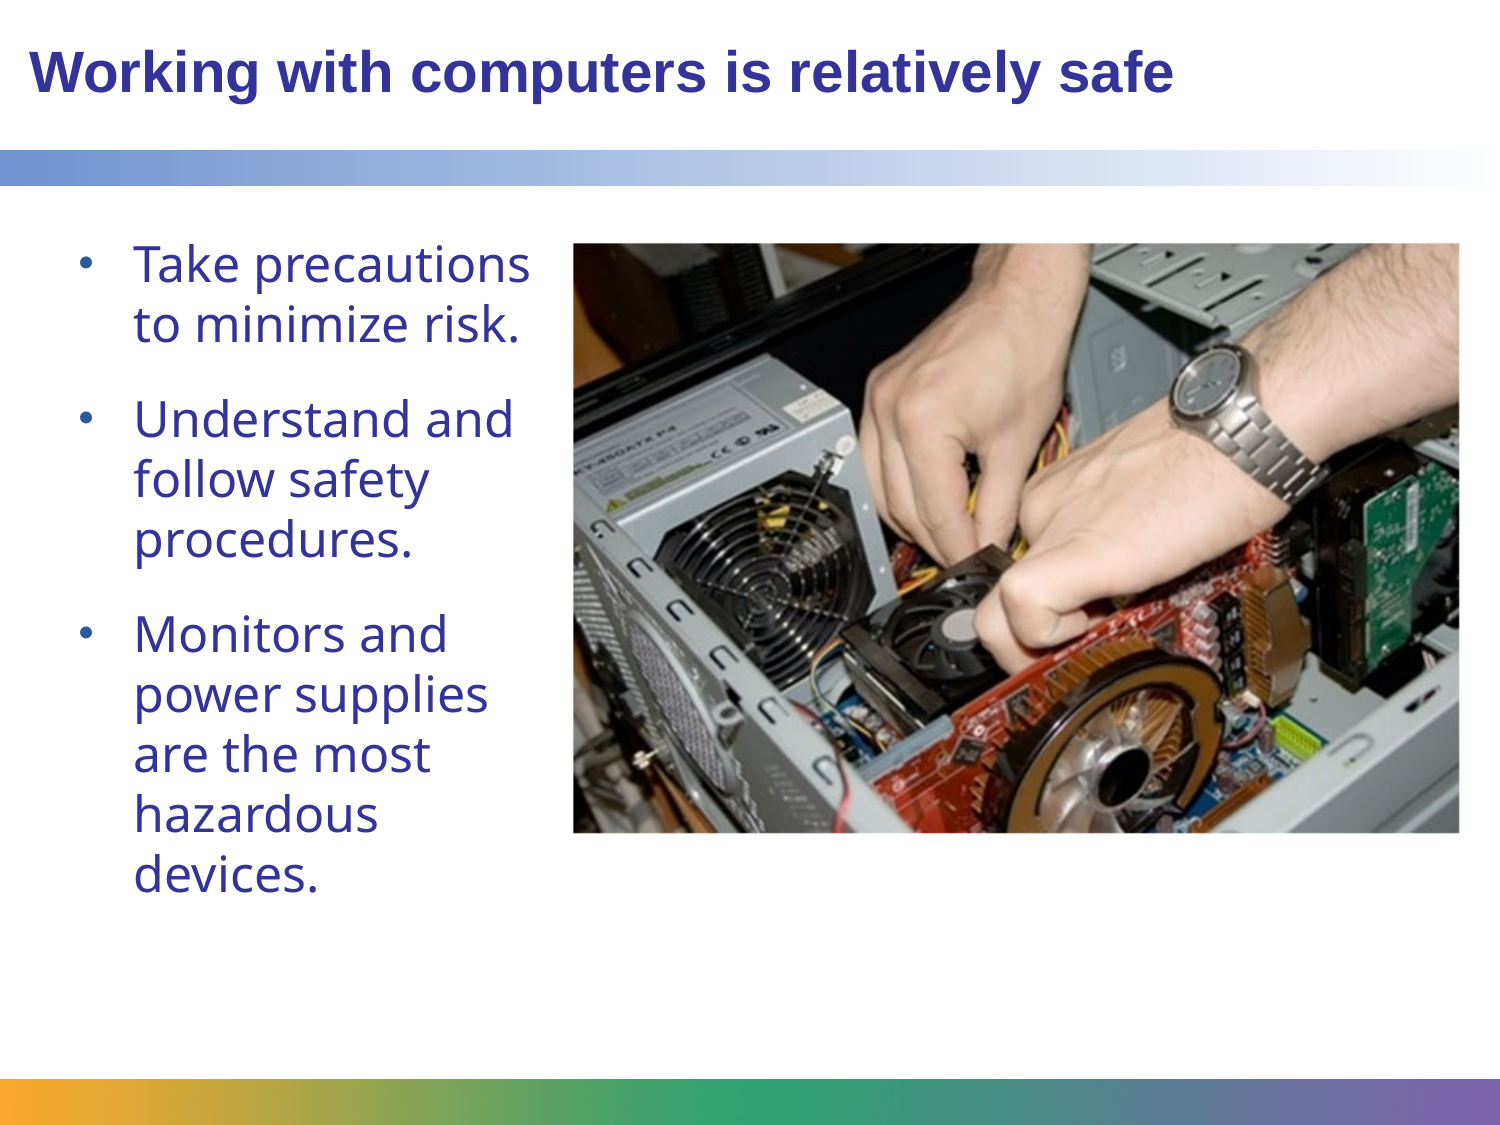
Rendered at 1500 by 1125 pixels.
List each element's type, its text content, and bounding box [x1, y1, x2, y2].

title Working with computers is relatively safe [14, 0, 1450, 138]
picture [572, 242, 1461, 836]
list Take precautions to minimize risk. Understand and follow safety procedures. Monitors and power supplies are the most hazardous devices. [62, 224, 556, 1013]
picture [0, 1079, 1500, 1125]
